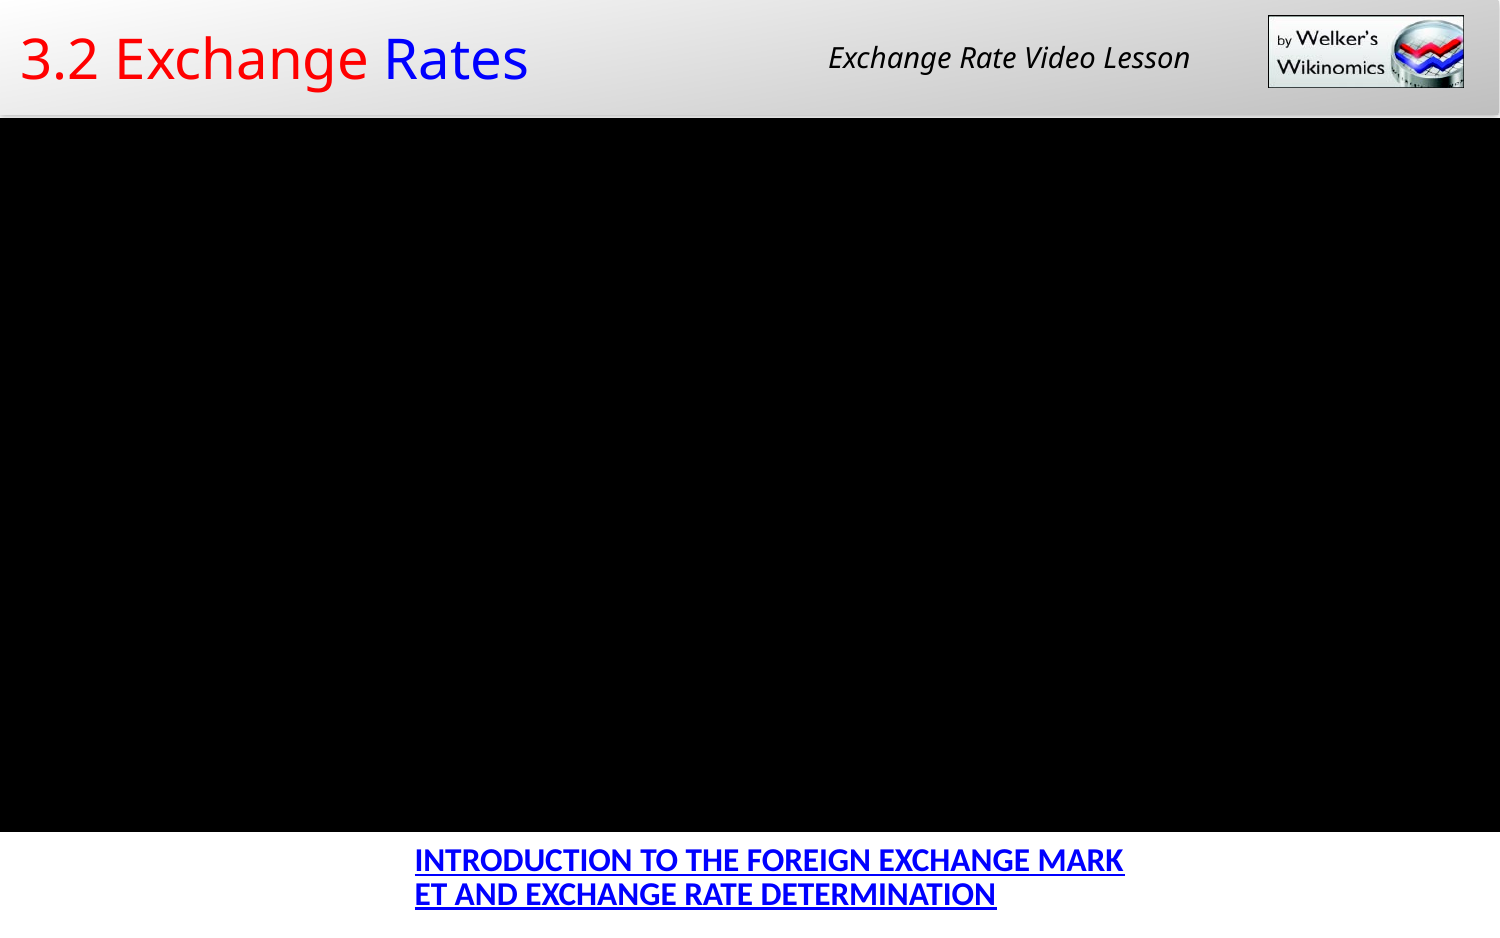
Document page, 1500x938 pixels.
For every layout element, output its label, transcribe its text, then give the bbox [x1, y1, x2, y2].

picture [1268, 15, 1464, 88]
picture [0, 118, 1500, 832]
text_box Exchange Rate Video Lesson [750, 32, 1270, 81]
text_box INTRODUCTION TO THE FOREIGN EXCHANGE MARKET AND EXCHANGE RATE DETERMINATION [399, 841, 1150, 886]
